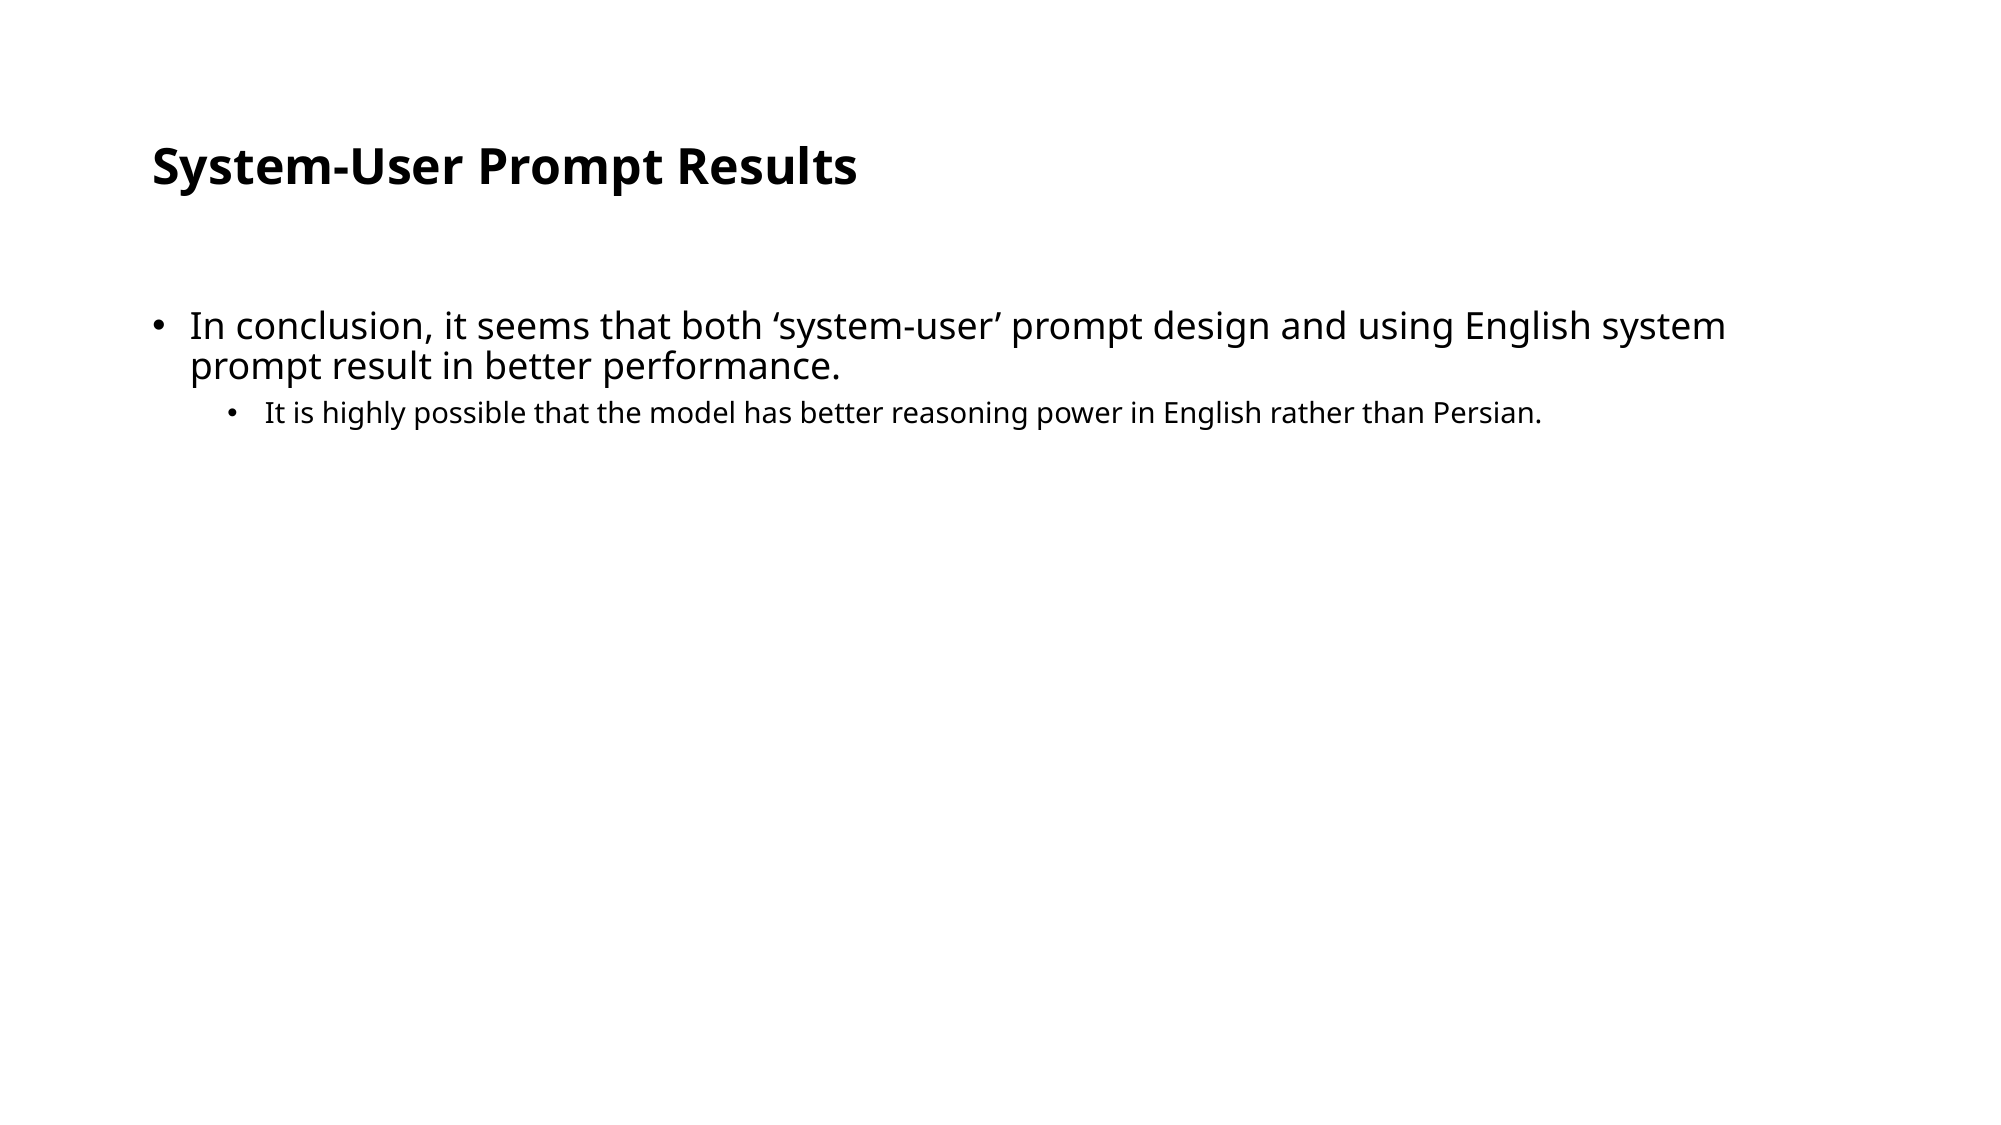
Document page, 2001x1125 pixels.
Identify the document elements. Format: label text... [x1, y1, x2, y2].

title System-User Prompt Results [137, 59, 1863, 278]
list In conclusion, it seems that both ‘system-user’ prompt design and using English system prompt result in better performance. It is highly possible that the model has better reasoning power in English rather than Persian. [137, 299, 1863, 1014]
